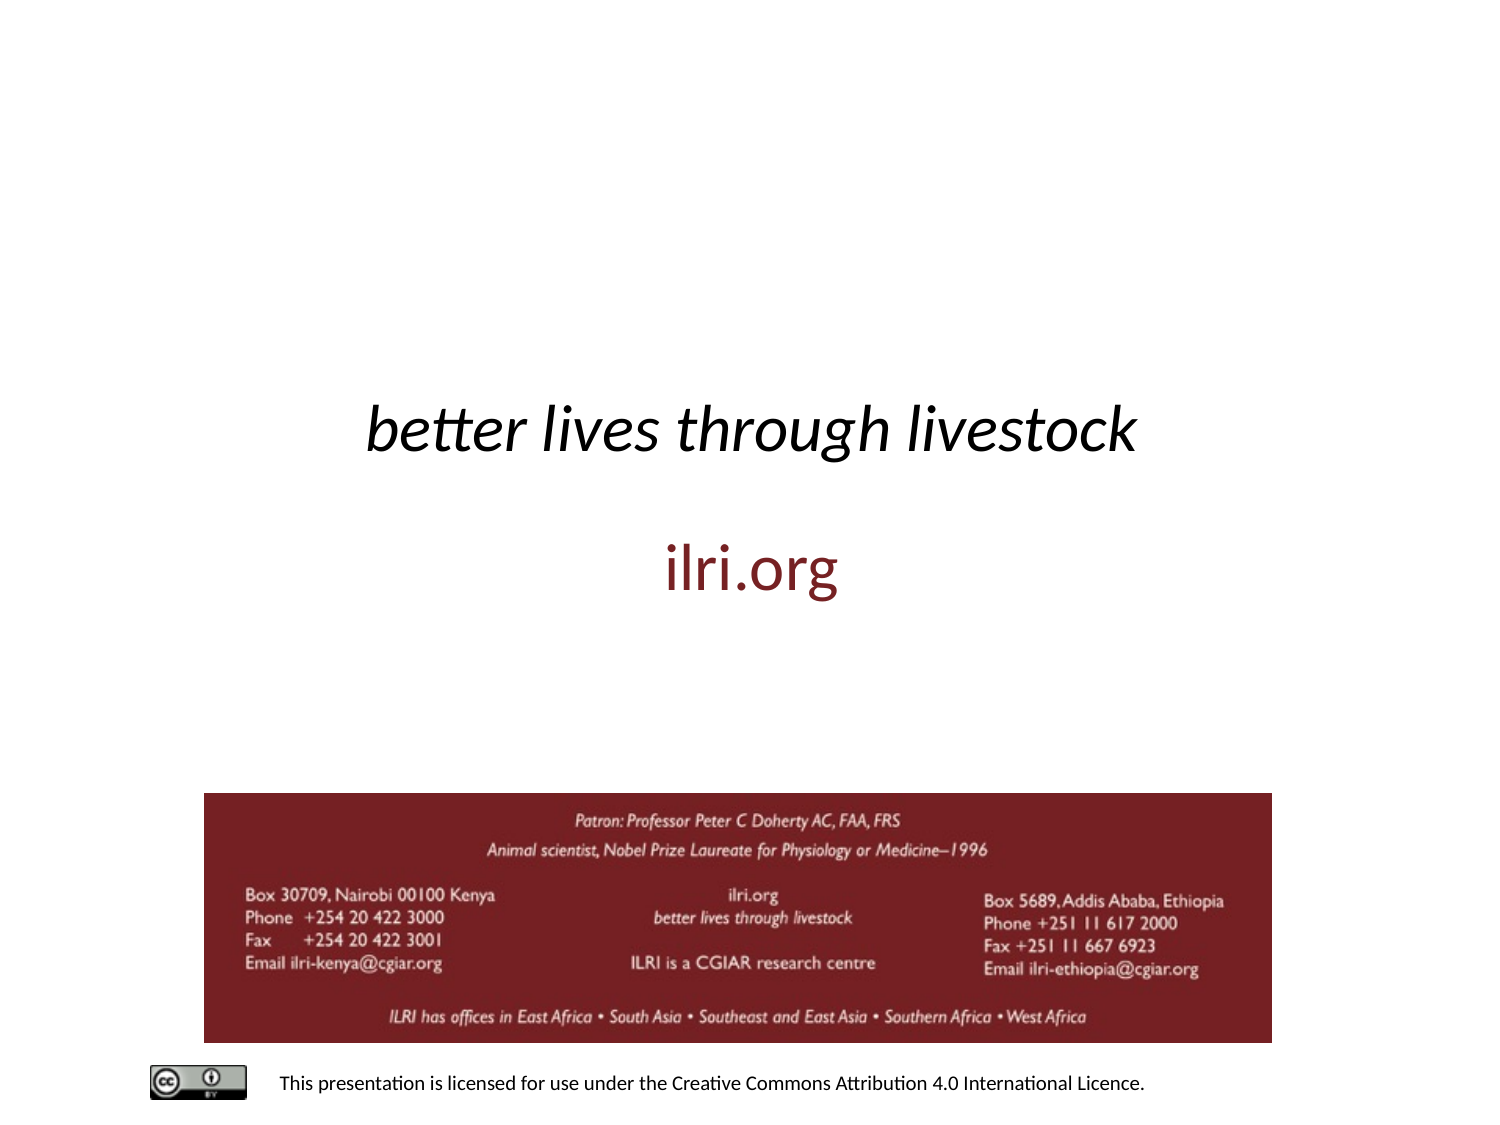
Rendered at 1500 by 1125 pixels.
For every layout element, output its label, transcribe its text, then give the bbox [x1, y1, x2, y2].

picture [149, 1065, 247, 1101]
text_box This presentation is licensed for use under the Creative Commons Attribution 4.0 International Licence. [212, 1062, 1213, 1103]
picture [204, 793, 1272, 1043]
